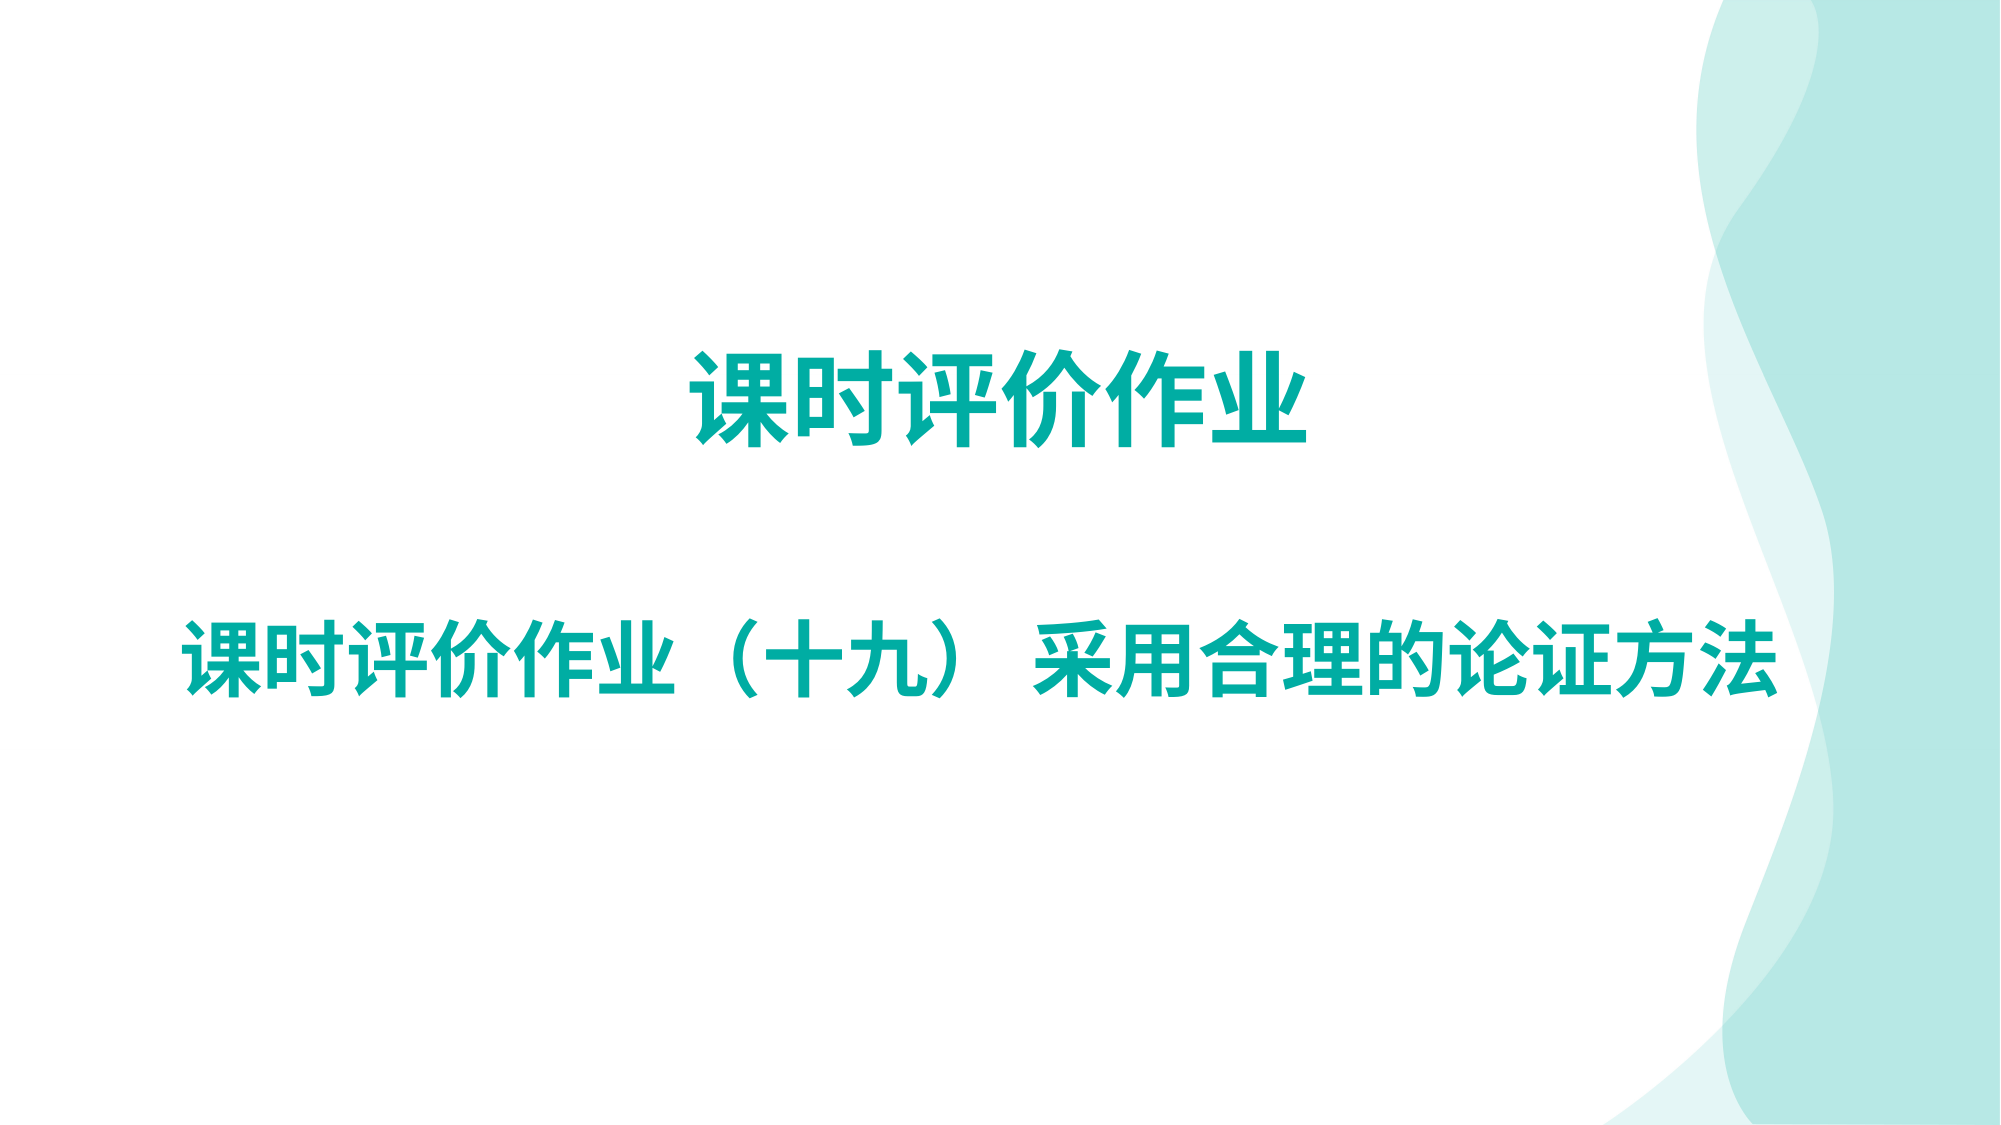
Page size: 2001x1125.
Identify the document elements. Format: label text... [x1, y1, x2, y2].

picture [0, 0, 2000, 329]
text_box 课时评价作业（十九） 采用合理的论证方法 [76, 602, 1884, 805]
picture [0, 461, 2000, 1125]
text_box 课时评价作业 [0, 329, 2000, 461]
